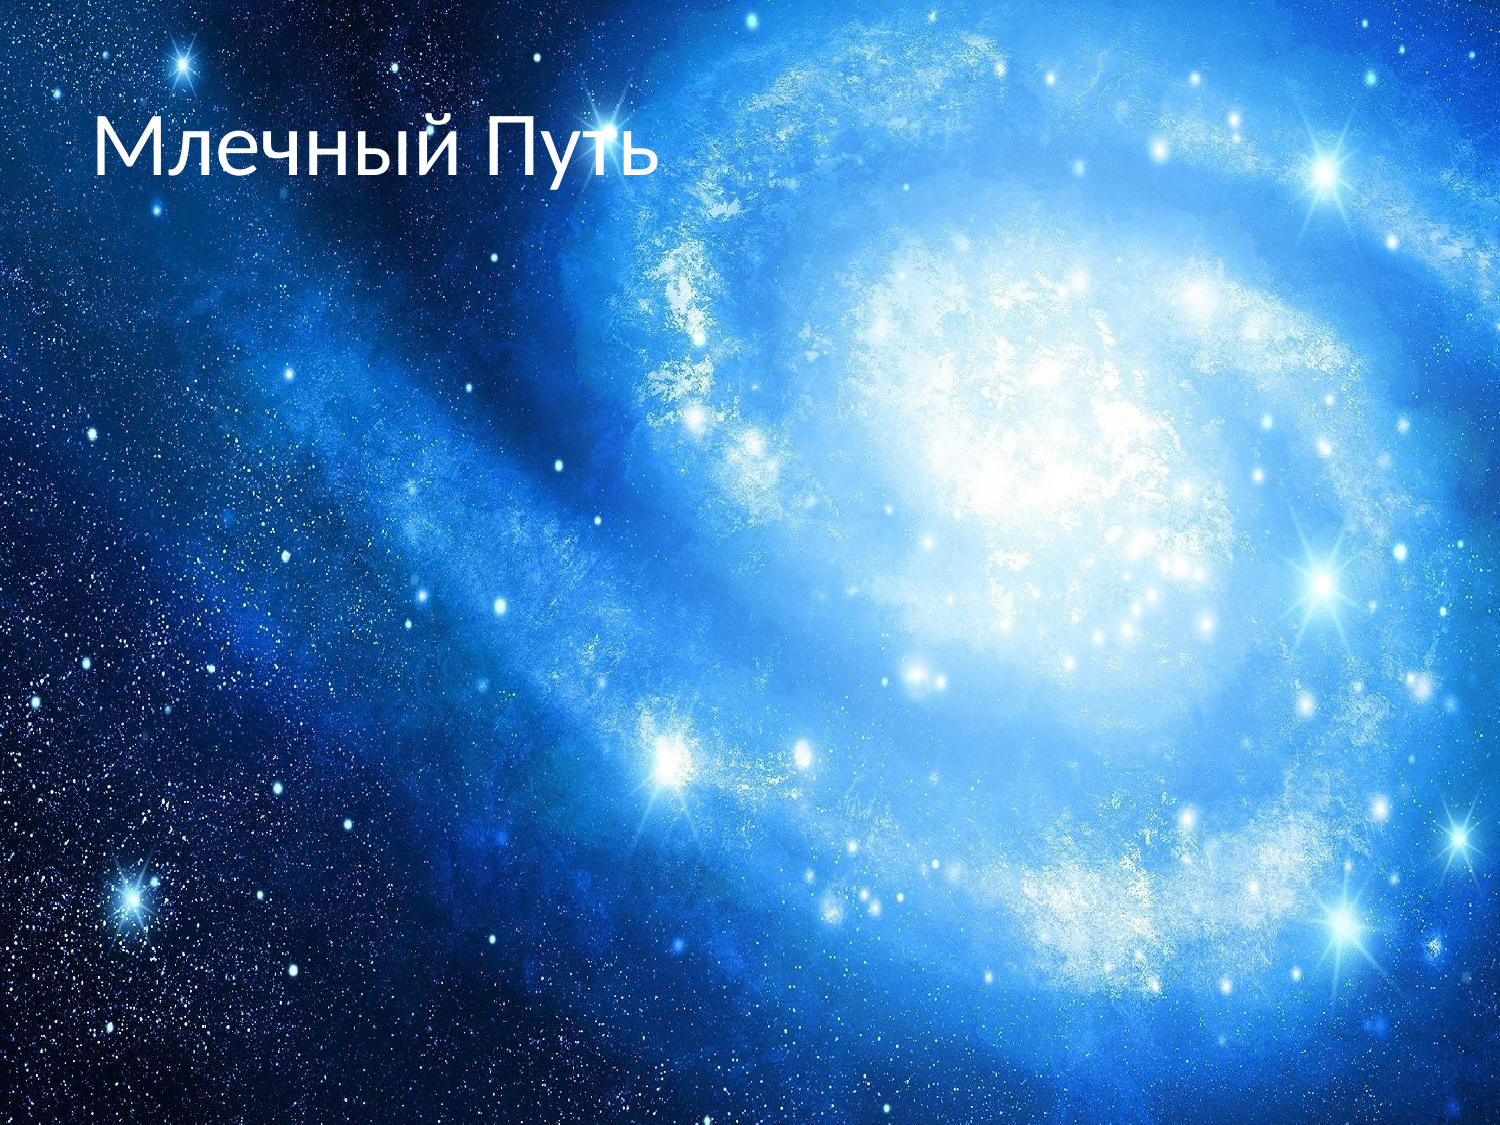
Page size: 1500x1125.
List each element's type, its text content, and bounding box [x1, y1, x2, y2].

title Млечный Путь [75, 45, 1425, 233]
picture [0, 0, 1500, 1125]
